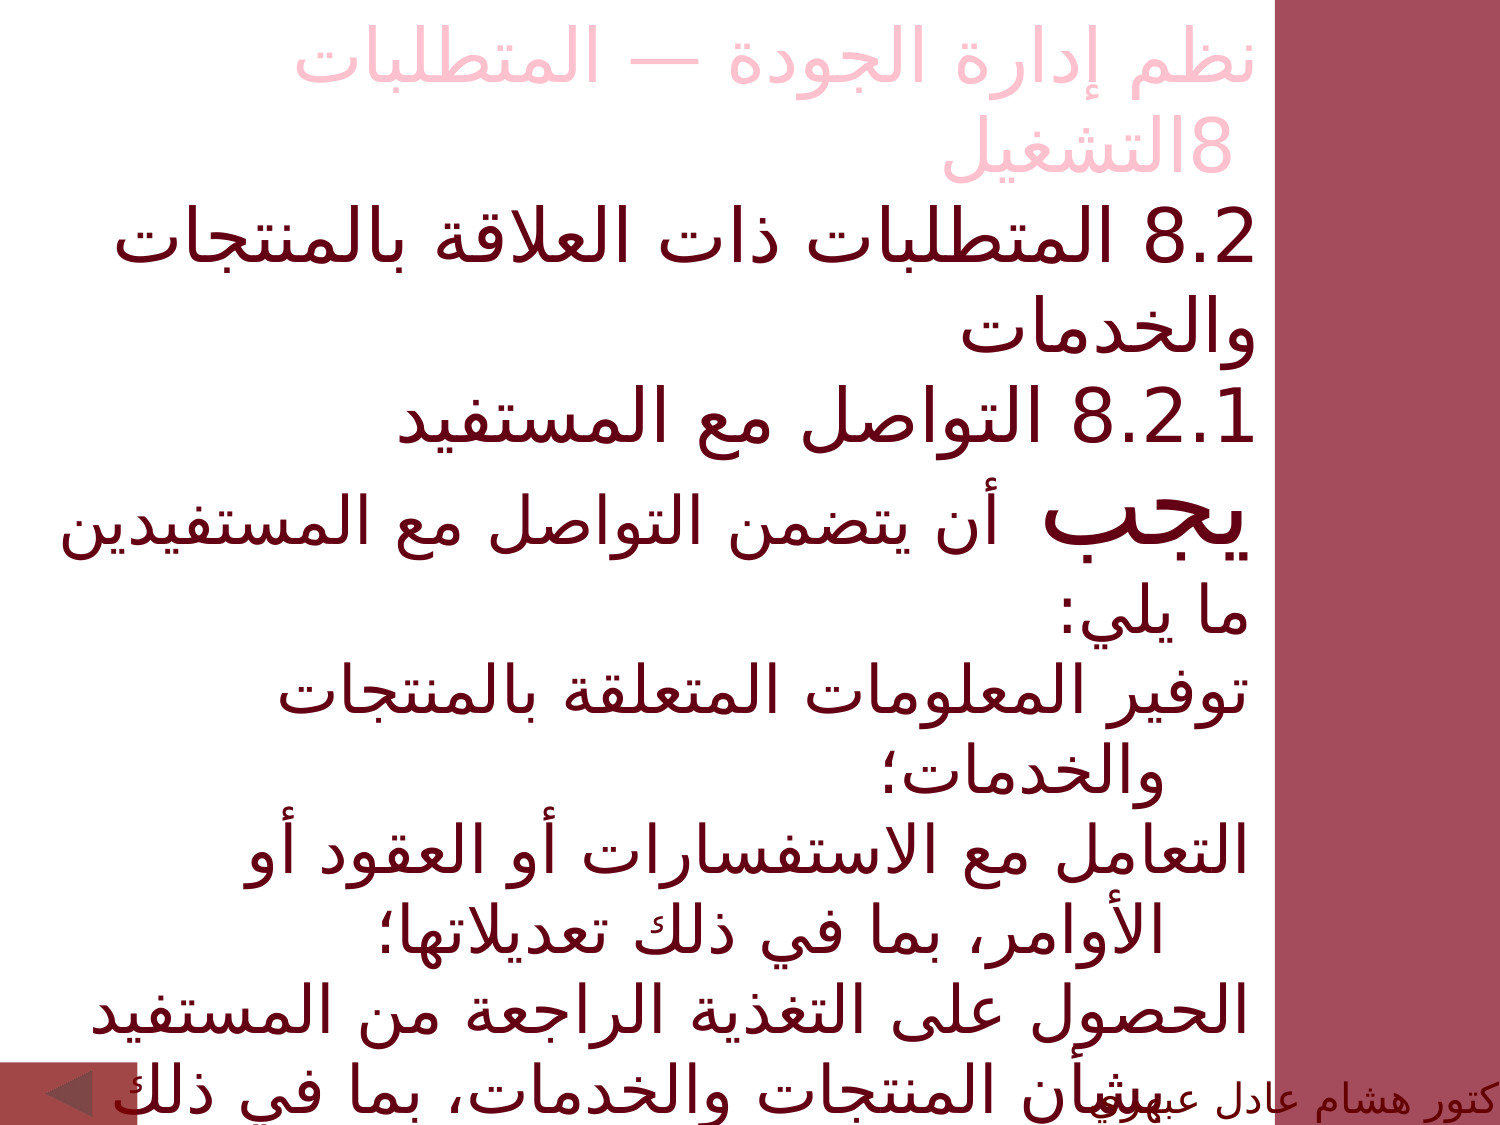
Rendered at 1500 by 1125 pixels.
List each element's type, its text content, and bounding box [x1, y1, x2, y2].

text_box [0, 1060, 140, 1125]
text_box نظم إدارة الجودة — المتطلبات 8التشغيل 8.2 المتطلبات ذات العلاقة بالمنتجات والخدمات 8.2.1 التواصل مع المستفيد [0, 0, 1275, 465]
text_box [1273, 0, 1500, 1064]
text_box الدكتور هشام عادل عبهري [1073, 1064, 1500, 1125]
text_box يجب أن يتضمن التواصل مع المستفيدين ما يلي: توفير المعلومات المتعلقة بالمنتجات والخدمات؛ التعامل مع الاستفسارات أو العقود أو الأوامر، بما في ذلك تعديلاتها؛ الحصول على التغذية الراجعة من المستفيد بشأن المنتجات والخدمات، بما في ذلك شكاوى المستفيد؛ التعامل مع ممتلكات المستفيد أو الإشراف عليها؛ إنشاء متطلبات مُحدّدة لأفعال الطوارئ (الحوادث غير المتوقعة)، عند الاقتضاء. [12, 424, 1267, 1125]
